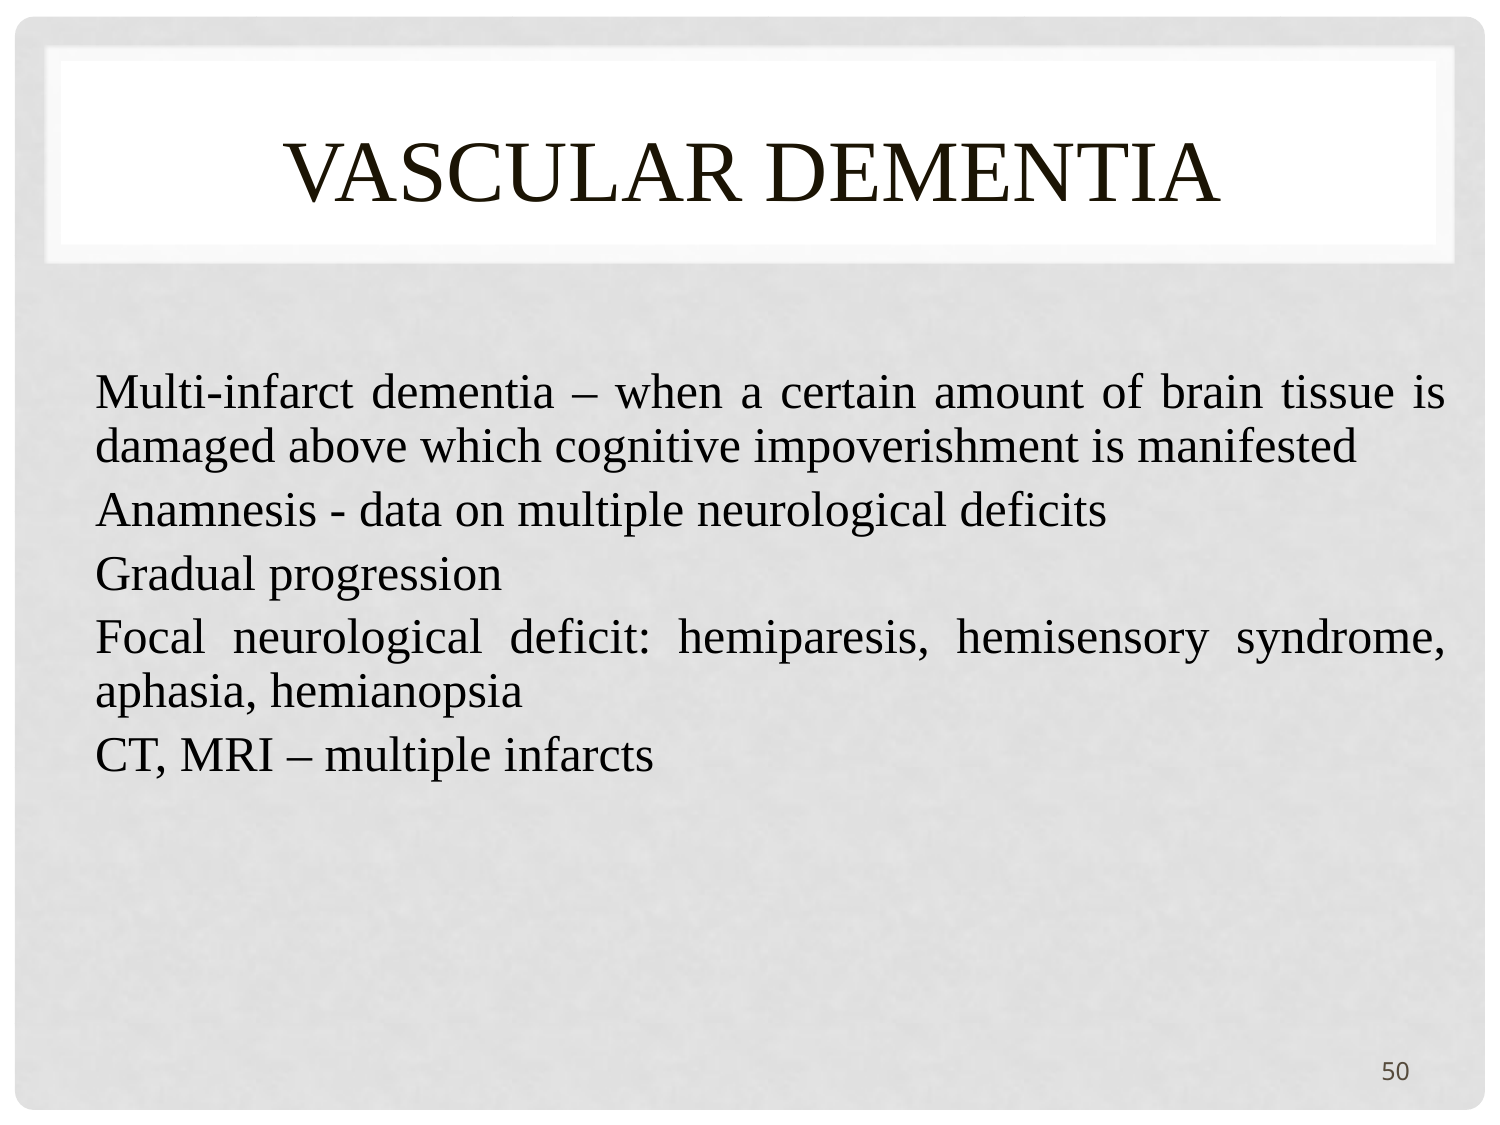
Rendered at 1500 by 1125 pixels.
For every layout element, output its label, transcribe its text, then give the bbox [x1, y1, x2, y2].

title VASCULAR DEMENTIA [37, 72, 1468, 261]
text_box Multi-infarct dementia – when a certain amount of brain tissue is damaged above which cognitive impoverishment is manifested Anamnesis - data on multiple neurological deficits Gradual progression Focal neurological deficit: hemiparesis, hemisensory syndrome, aphasia, hemianopsia CT, MRI – multiple infarcts [79, 287, 1463, 1088]
slide_number 50 [1074, 1042, 1425, 1103]
